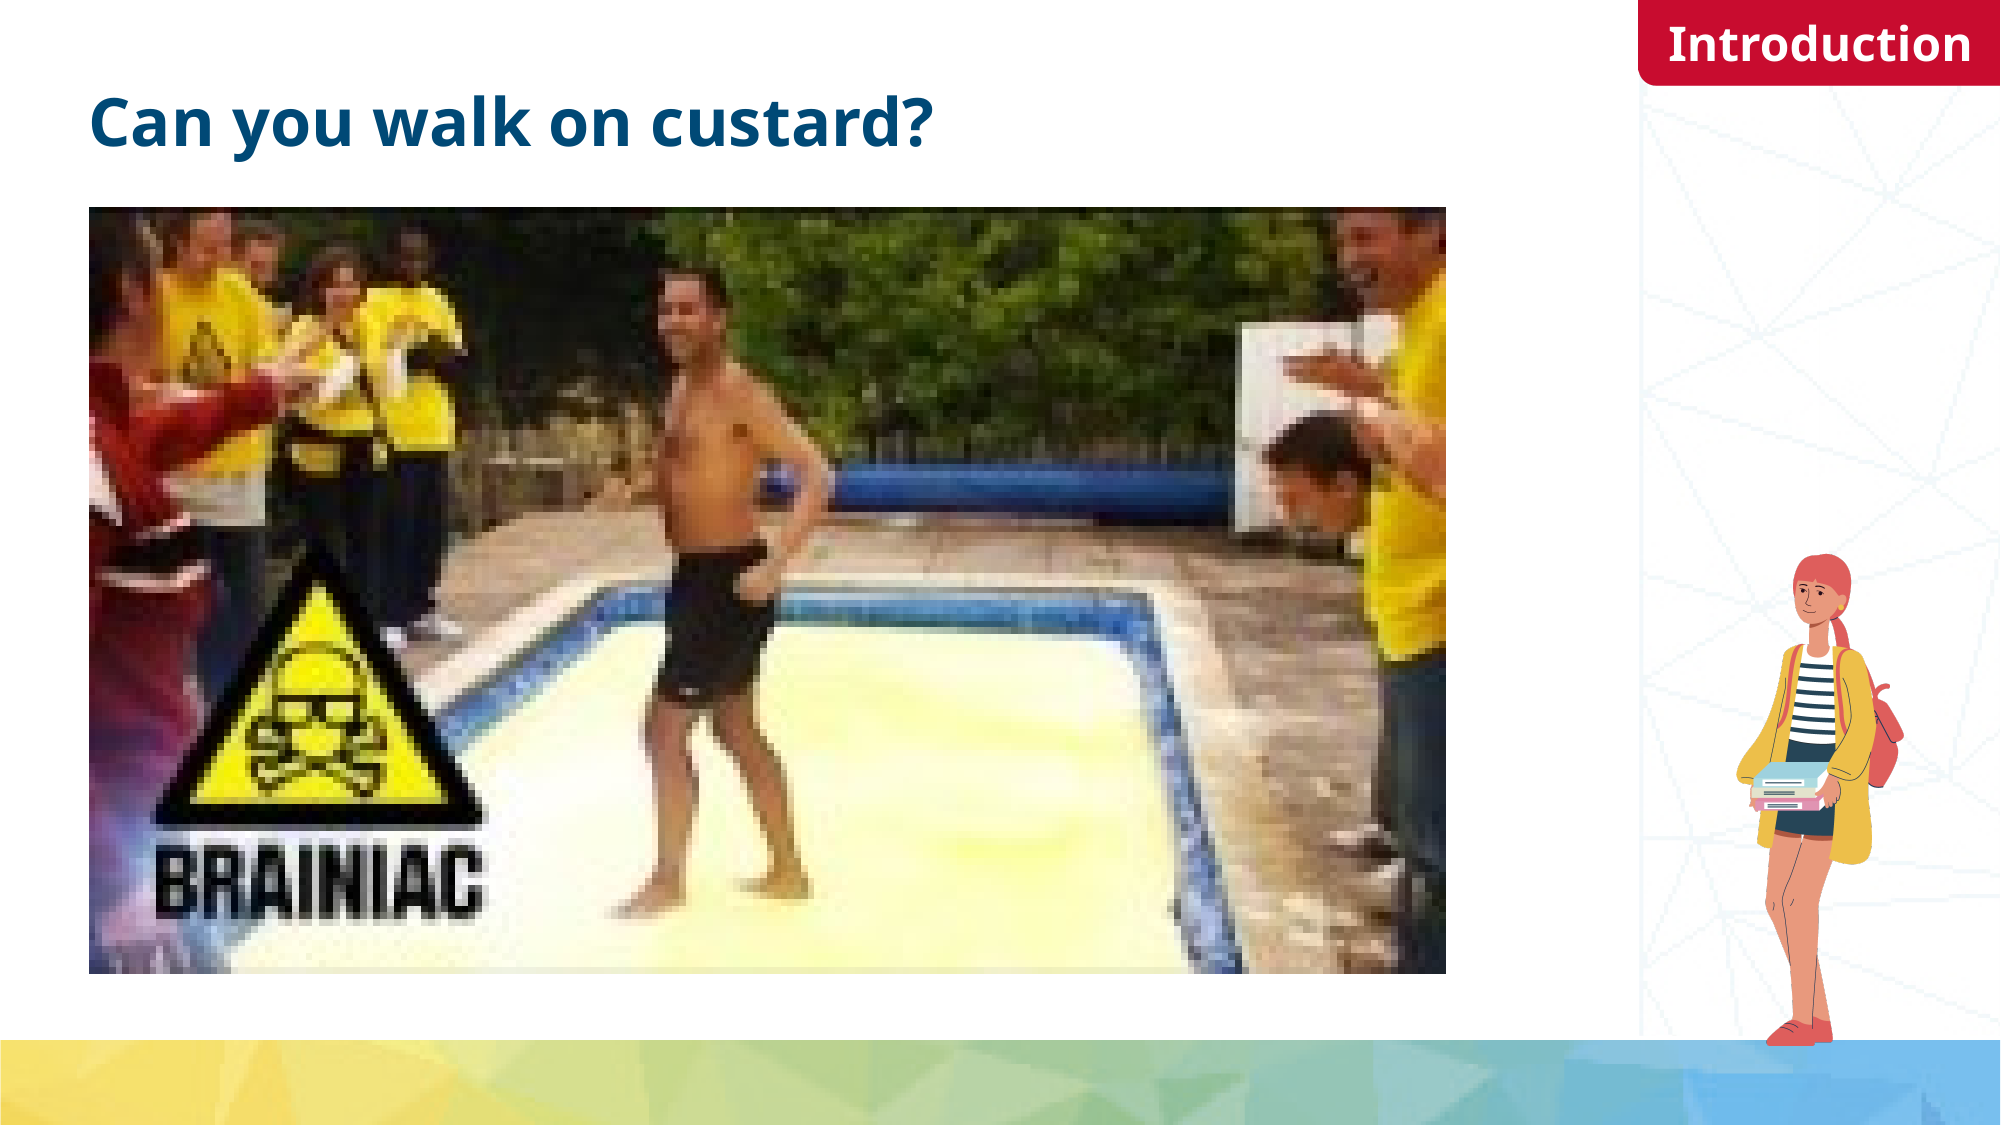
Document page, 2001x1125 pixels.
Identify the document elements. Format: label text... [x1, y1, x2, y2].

title Can you walk on custard? [88, 88, 1565, 161]
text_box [88, 206, 1447, 975]
picture [0, 0, 2001, 1125]
